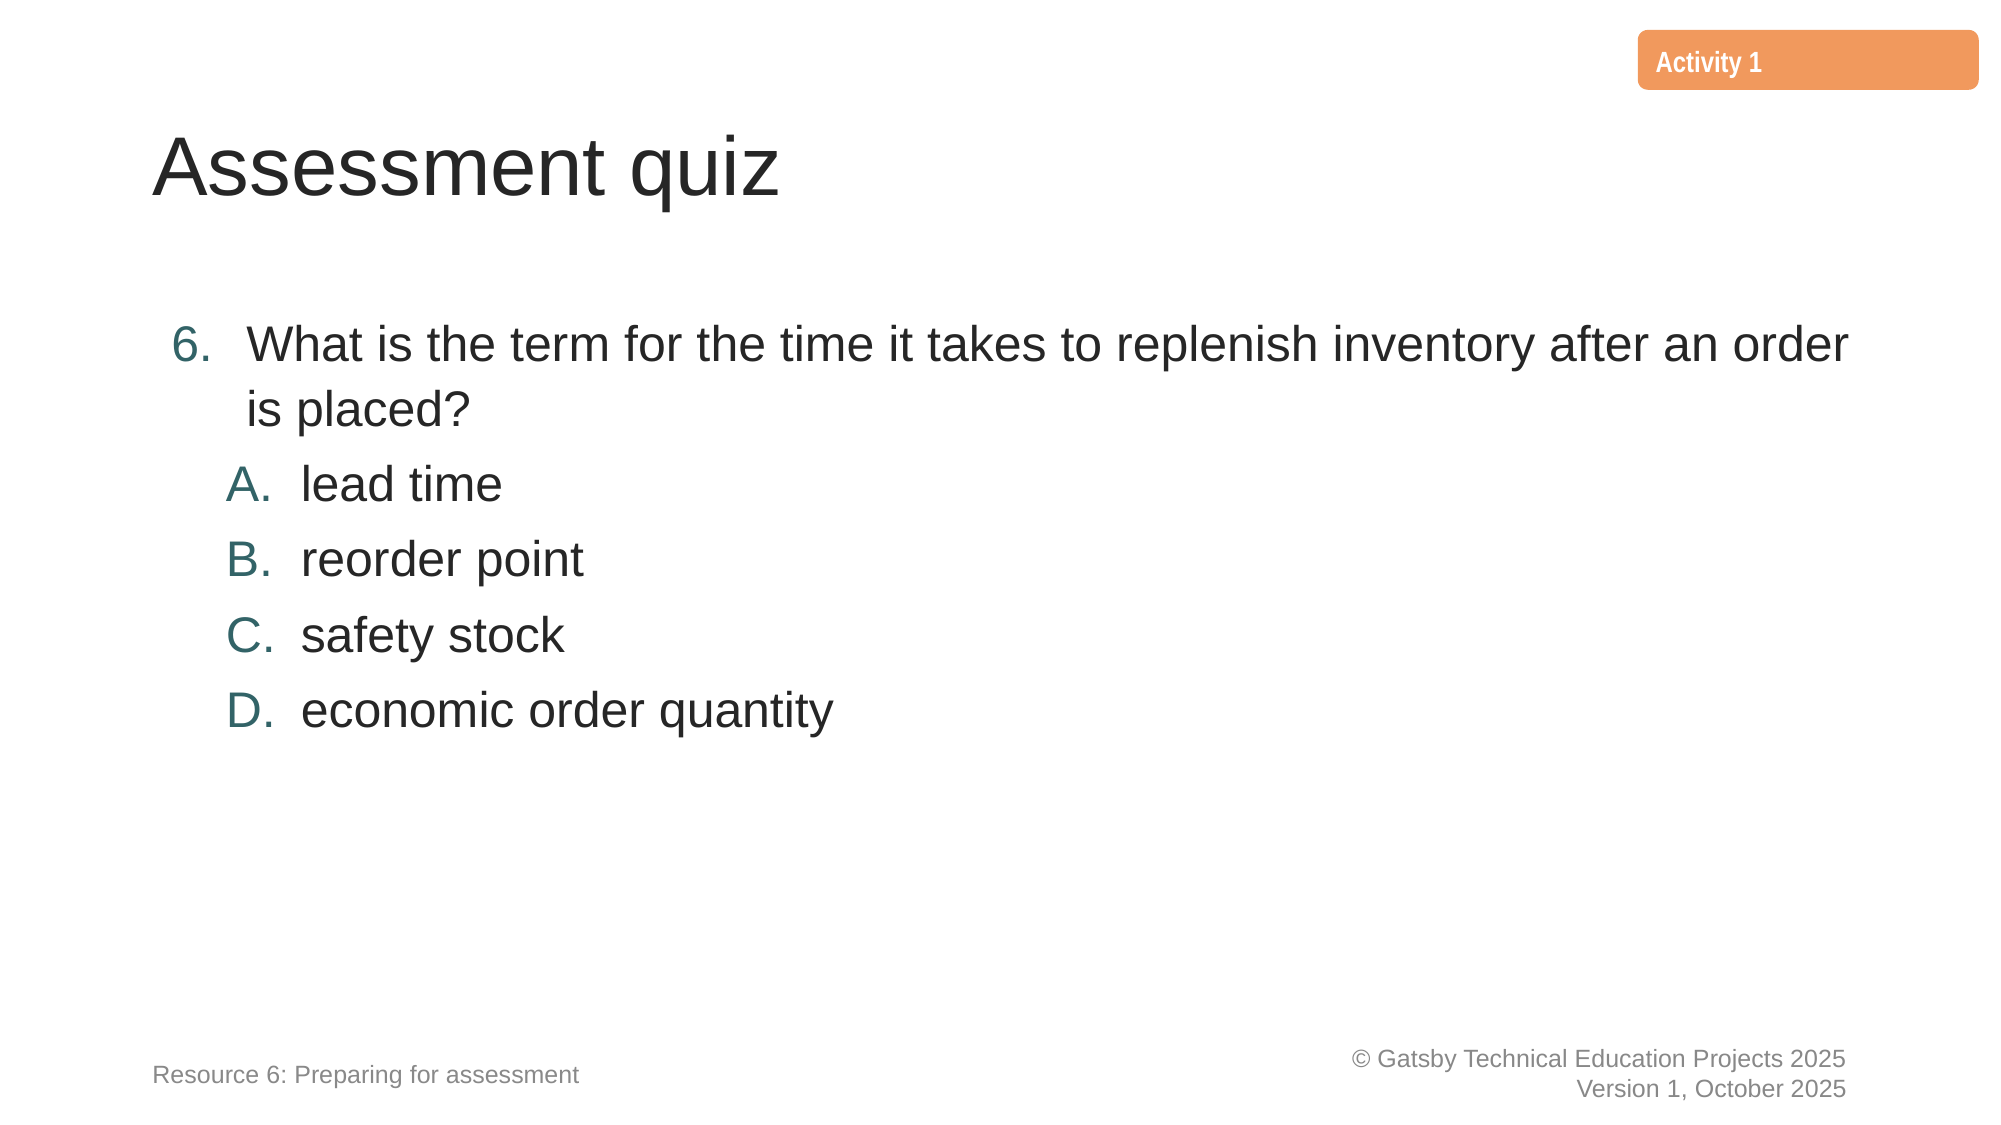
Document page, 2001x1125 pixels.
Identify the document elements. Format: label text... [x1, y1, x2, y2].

text_box Activity 1 [1637, 29, 1979, 90]
list Resource 6: Preparing for assessment [137, 1042, 829, 1103]
title Assessment quiz [137, 59, 1863, 278]
text_box What is the term for the time it takes to replenish inventory after an order is placed? lead time reorder point safety stock economic order quantity [137, 299, 1881, 1014]
